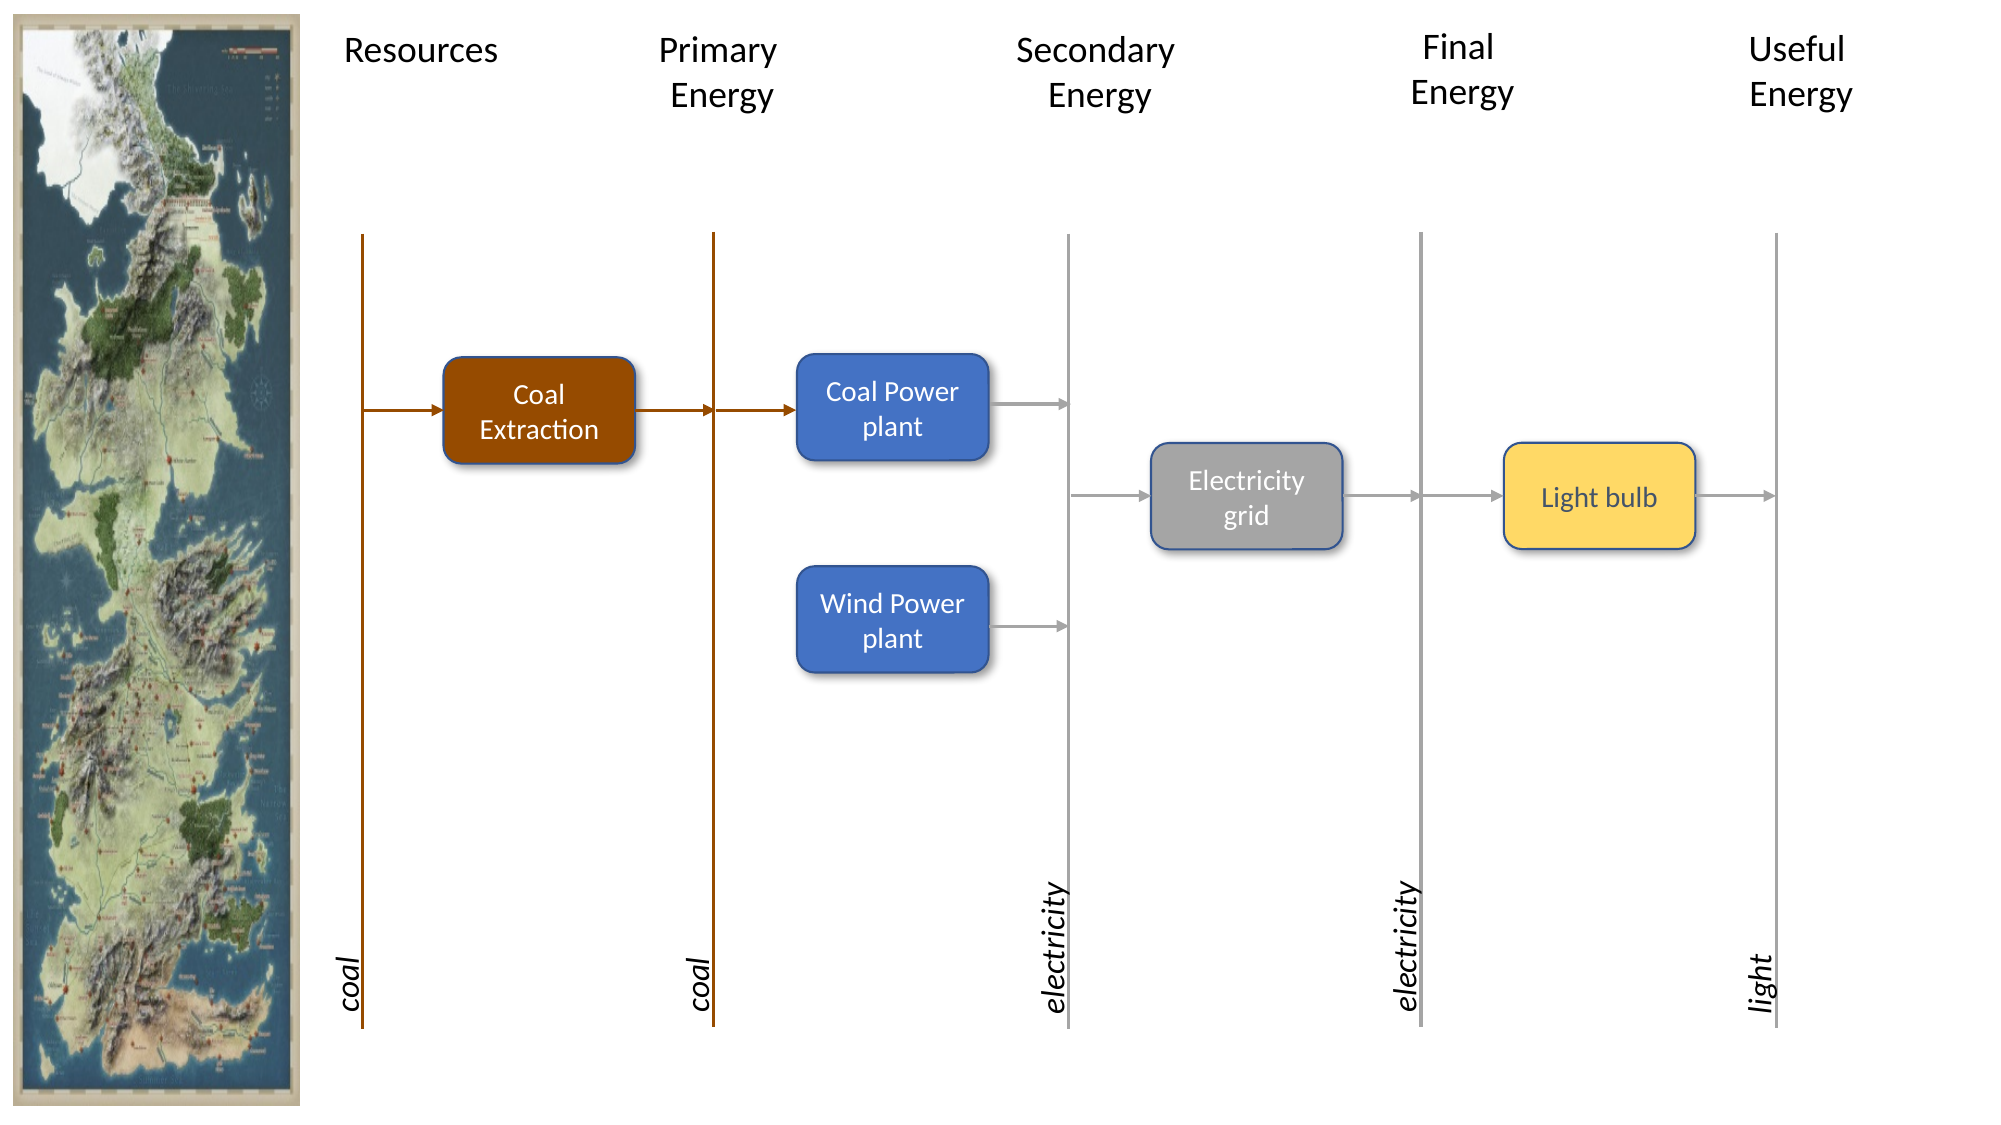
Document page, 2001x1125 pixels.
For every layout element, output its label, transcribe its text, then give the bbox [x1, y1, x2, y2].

text_box Secondary Energy [927, 18, 1265, 123]
text_box coal [318, 789, 362, 1028]
text_box electricity [1069, 791, 1079, 1030]
text_box Final Energy [1290, 14, 1627, 120]
text_box Light bulb [1502, 441, 1697, 551]
text_box Resources [300, 18, 543, 78]
picture [13, 14, 300, 1106]
text_box Wind Power plant [795, 565, 990, 674]
text_box Primary Energy [549, 17, 887, 123]
text_box electricity [1375, 790, 1421, 1028]
text_box Electricity grid [1149, 441, 1344, 551]
text_box electricity [1422, 790, 1431, 1028]
text_box Coal Extraction [442, 356, 637, 465]
text_box electricity [1023, 791, 1068, 1030]
text_box Coal Power plant [795, 353, 990, 462]
text_box coal [668, 789, 724, 1028]
text_box coal [363, 789, 373, 1028]
text_box Useful Energy [1628, 16, 1966, 122]
text_box light [1730, 791, 1786, 1030]
